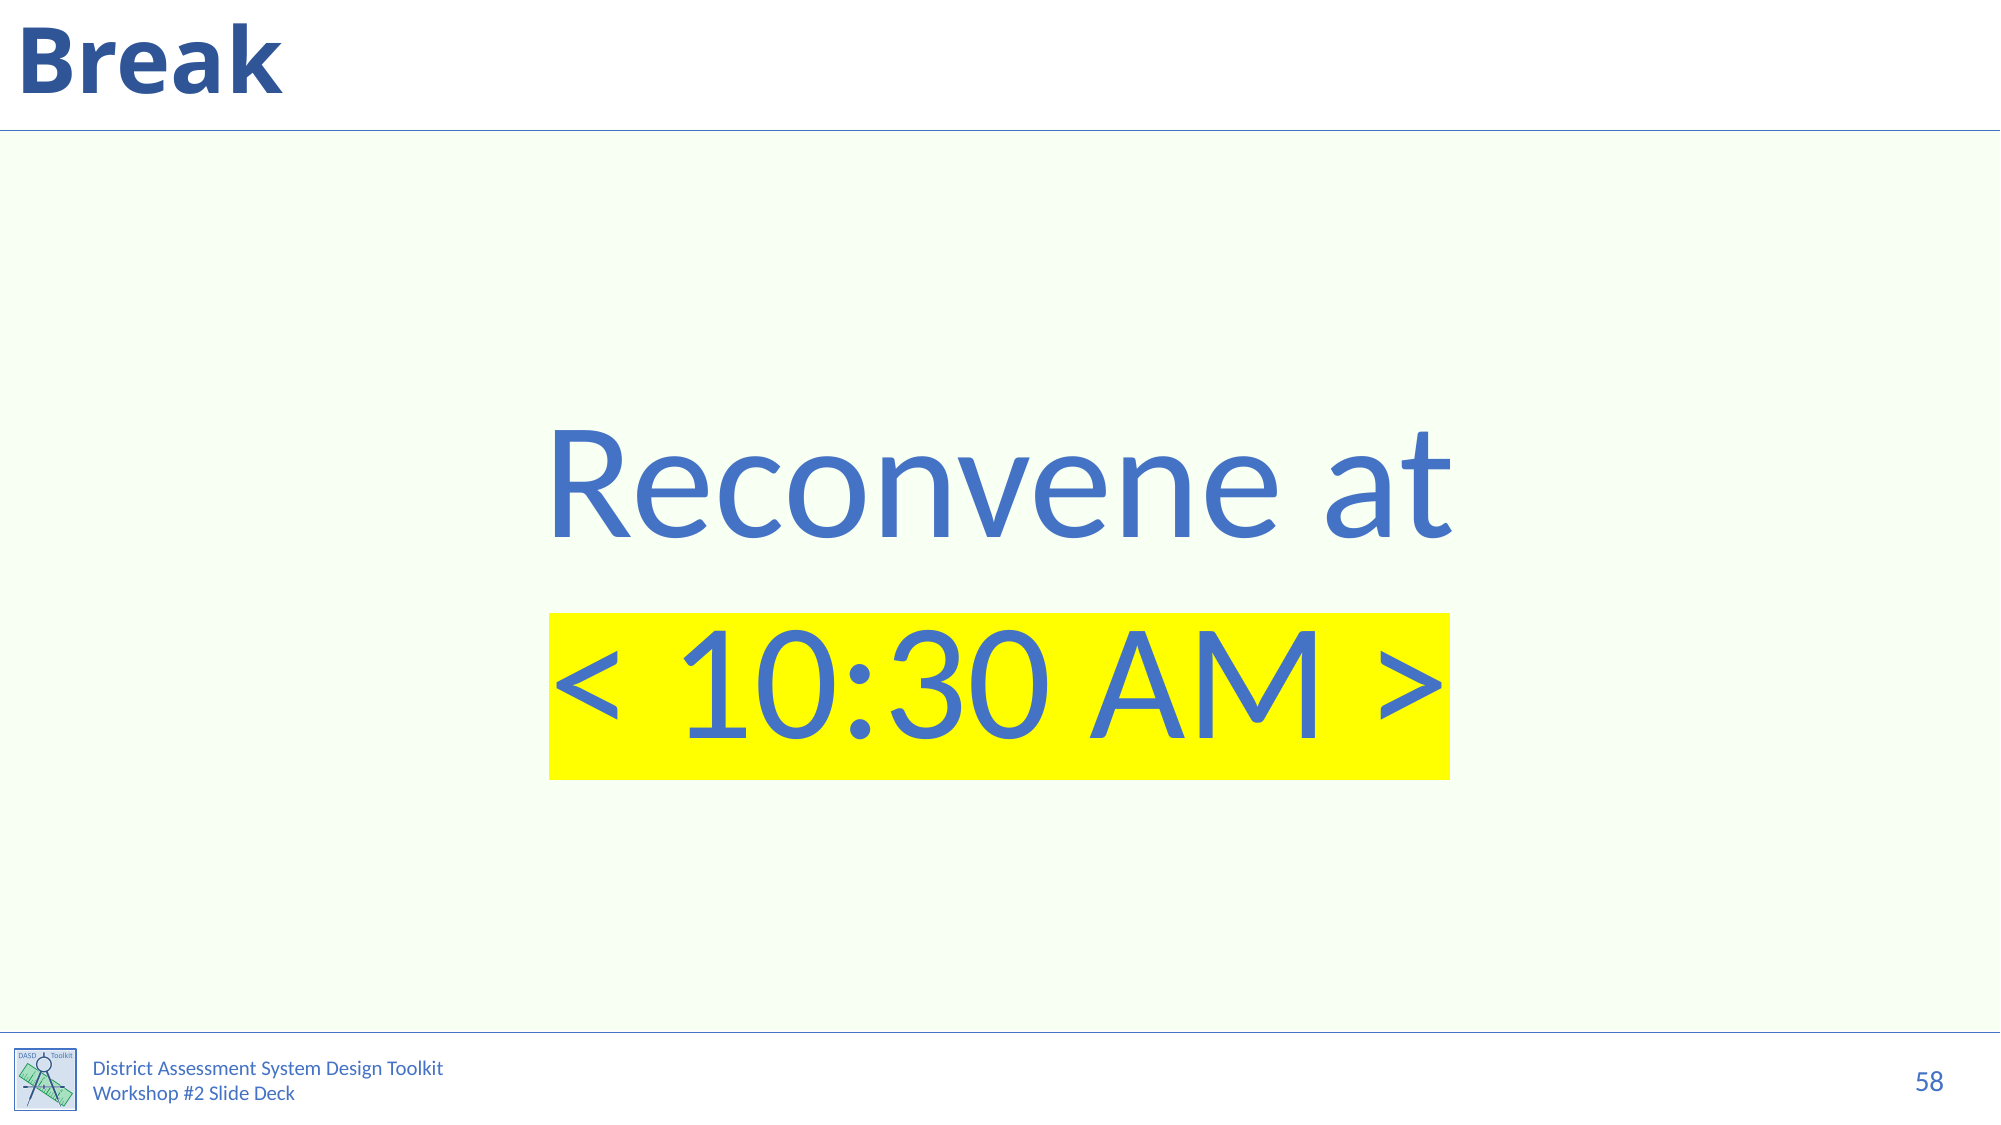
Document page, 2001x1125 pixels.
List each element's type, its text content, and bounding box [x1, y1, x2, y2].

title Break [0, 0, 2000, 129]
picture [15, 1050, 75, 1110]
list Reconvene at < 10:30 AM > [37, 166, 1962, 1002]
